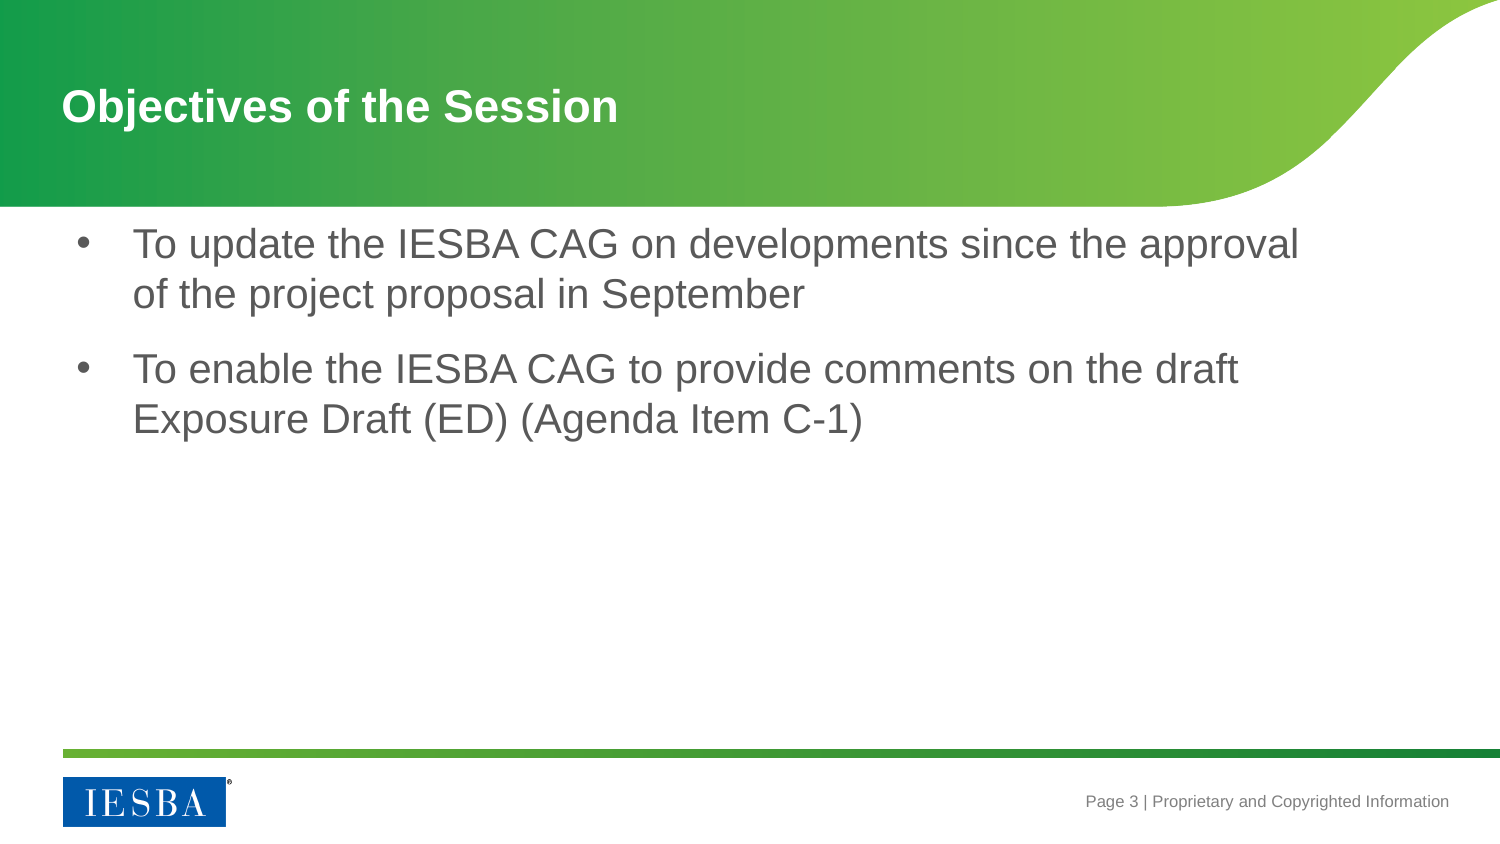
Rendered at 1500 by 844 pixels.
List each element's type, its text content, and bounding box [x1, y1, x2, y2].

title Objectives of the Session [61, 71, 1299, 138]
picture [0, 0, 1500, 207]
list To update the IESBA CAG on developments since the approval of the project proposal in September To enable the IESBA CAG to provide comments on the draft Exposure Draft (ED) (Agenda Item C-1) [61, 209, 1350, 712]
picture [63, 777, 232, 827]
